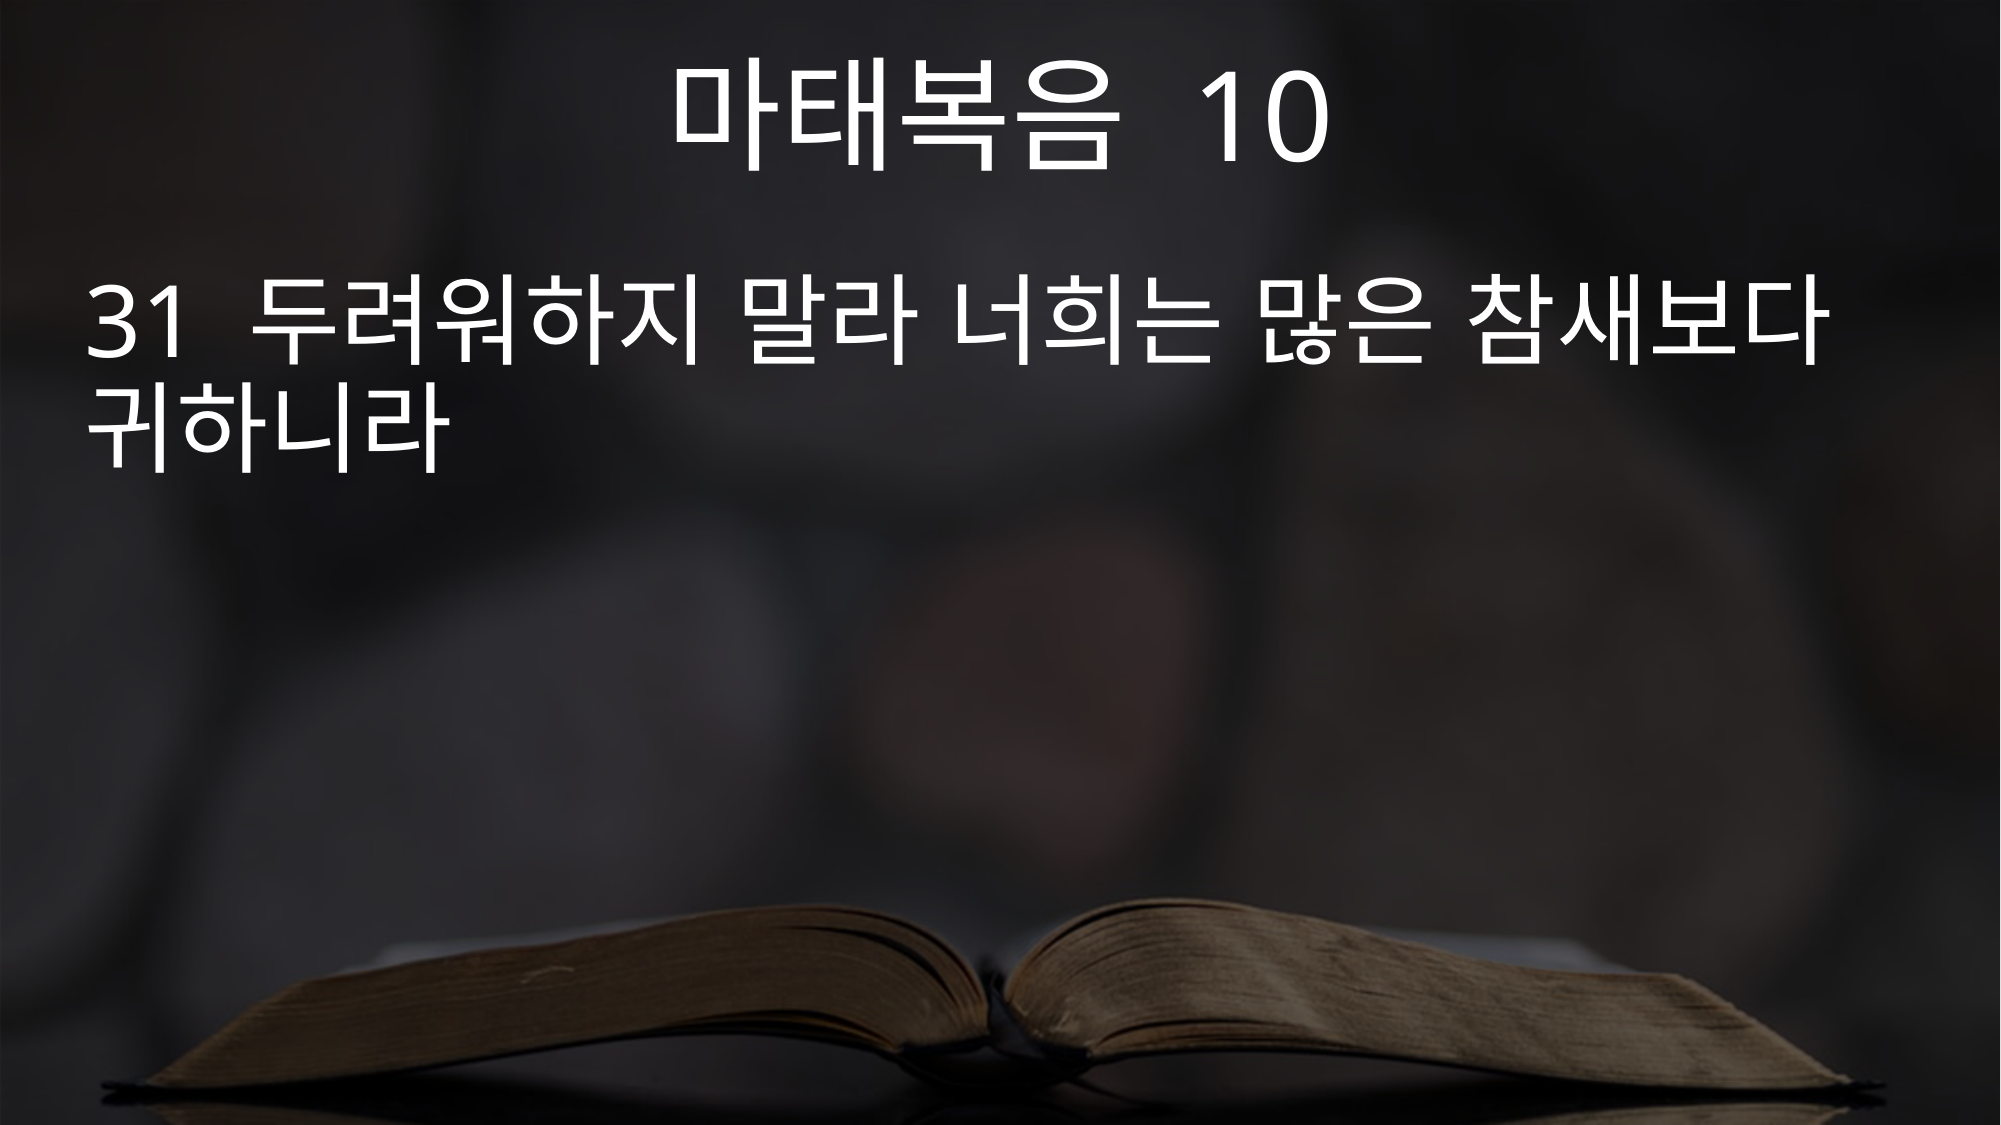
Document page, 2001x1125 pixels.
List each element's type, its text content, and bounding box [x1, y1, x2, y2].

list 31 두려워하지 말라 너희는 많은 참새보다 귀하니라 [69, 263, 1953, 423]
footer 마태복음 10 [0, 32, 2000, 192]
picture [0, 0, 2001, 1125]
